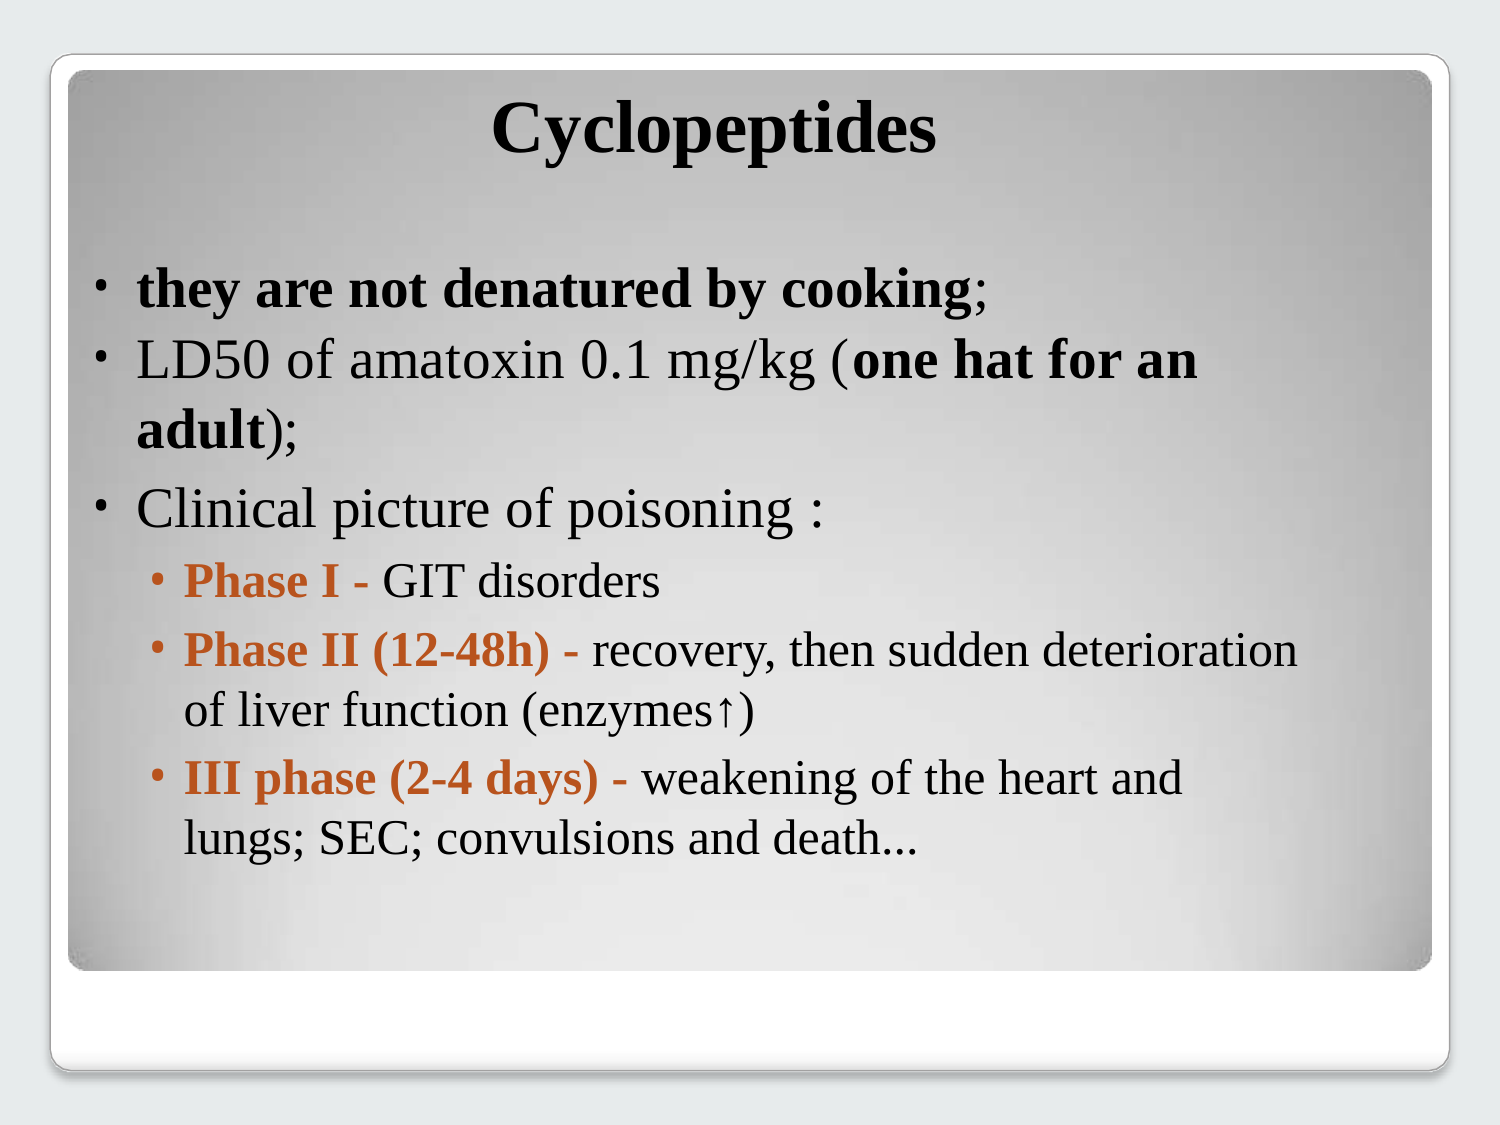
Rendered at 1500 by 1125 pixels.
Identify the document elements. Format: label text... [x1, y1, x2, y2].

picture [36, 46, 1464, 1094]
title Cyclopeptides [488, 75, 998, 247]
text_box they are not denatured by cooking; LD50 of amatoxin 0.1 mg/kg (one hat for an adult); Clinical picture of poisoning : Phase I - GIT disorders Phase II (12-48h) - recovery, then sudden deterioration of liver function (enzymes↑) III phase (2-4 days) - weakening of the heart and lungs; SEC; convulsions and death... [90, 247, 1396, 865]
